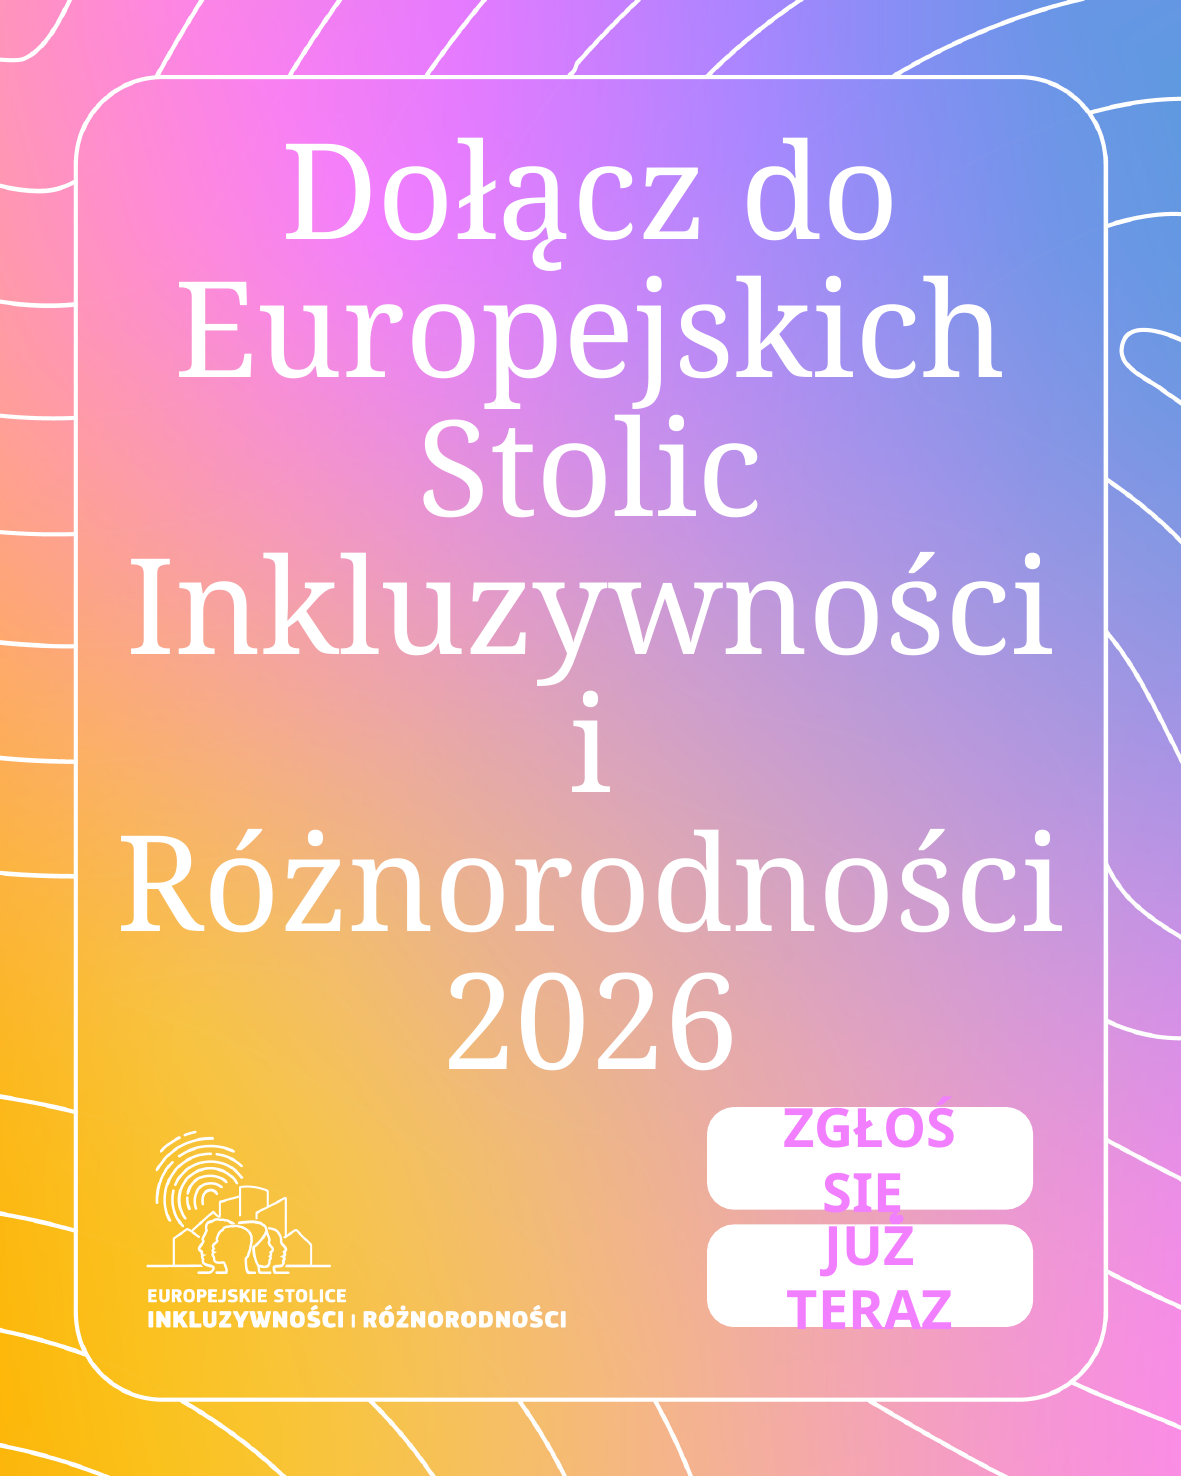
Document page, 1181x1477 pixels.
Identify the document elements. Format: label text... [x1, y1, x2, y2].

title Dołącz do Europejskich Stolic Inkluzywności i Różnorodności 2026 [88, 148, 1093, 1076]
text_box JUŻ TERAZ [721, 1238, 1020, 1313]
picture [0, 0, 1181, 1476]
text_box ZGŁOŚ SIĘ [721, 1121, 1020, 1196]
